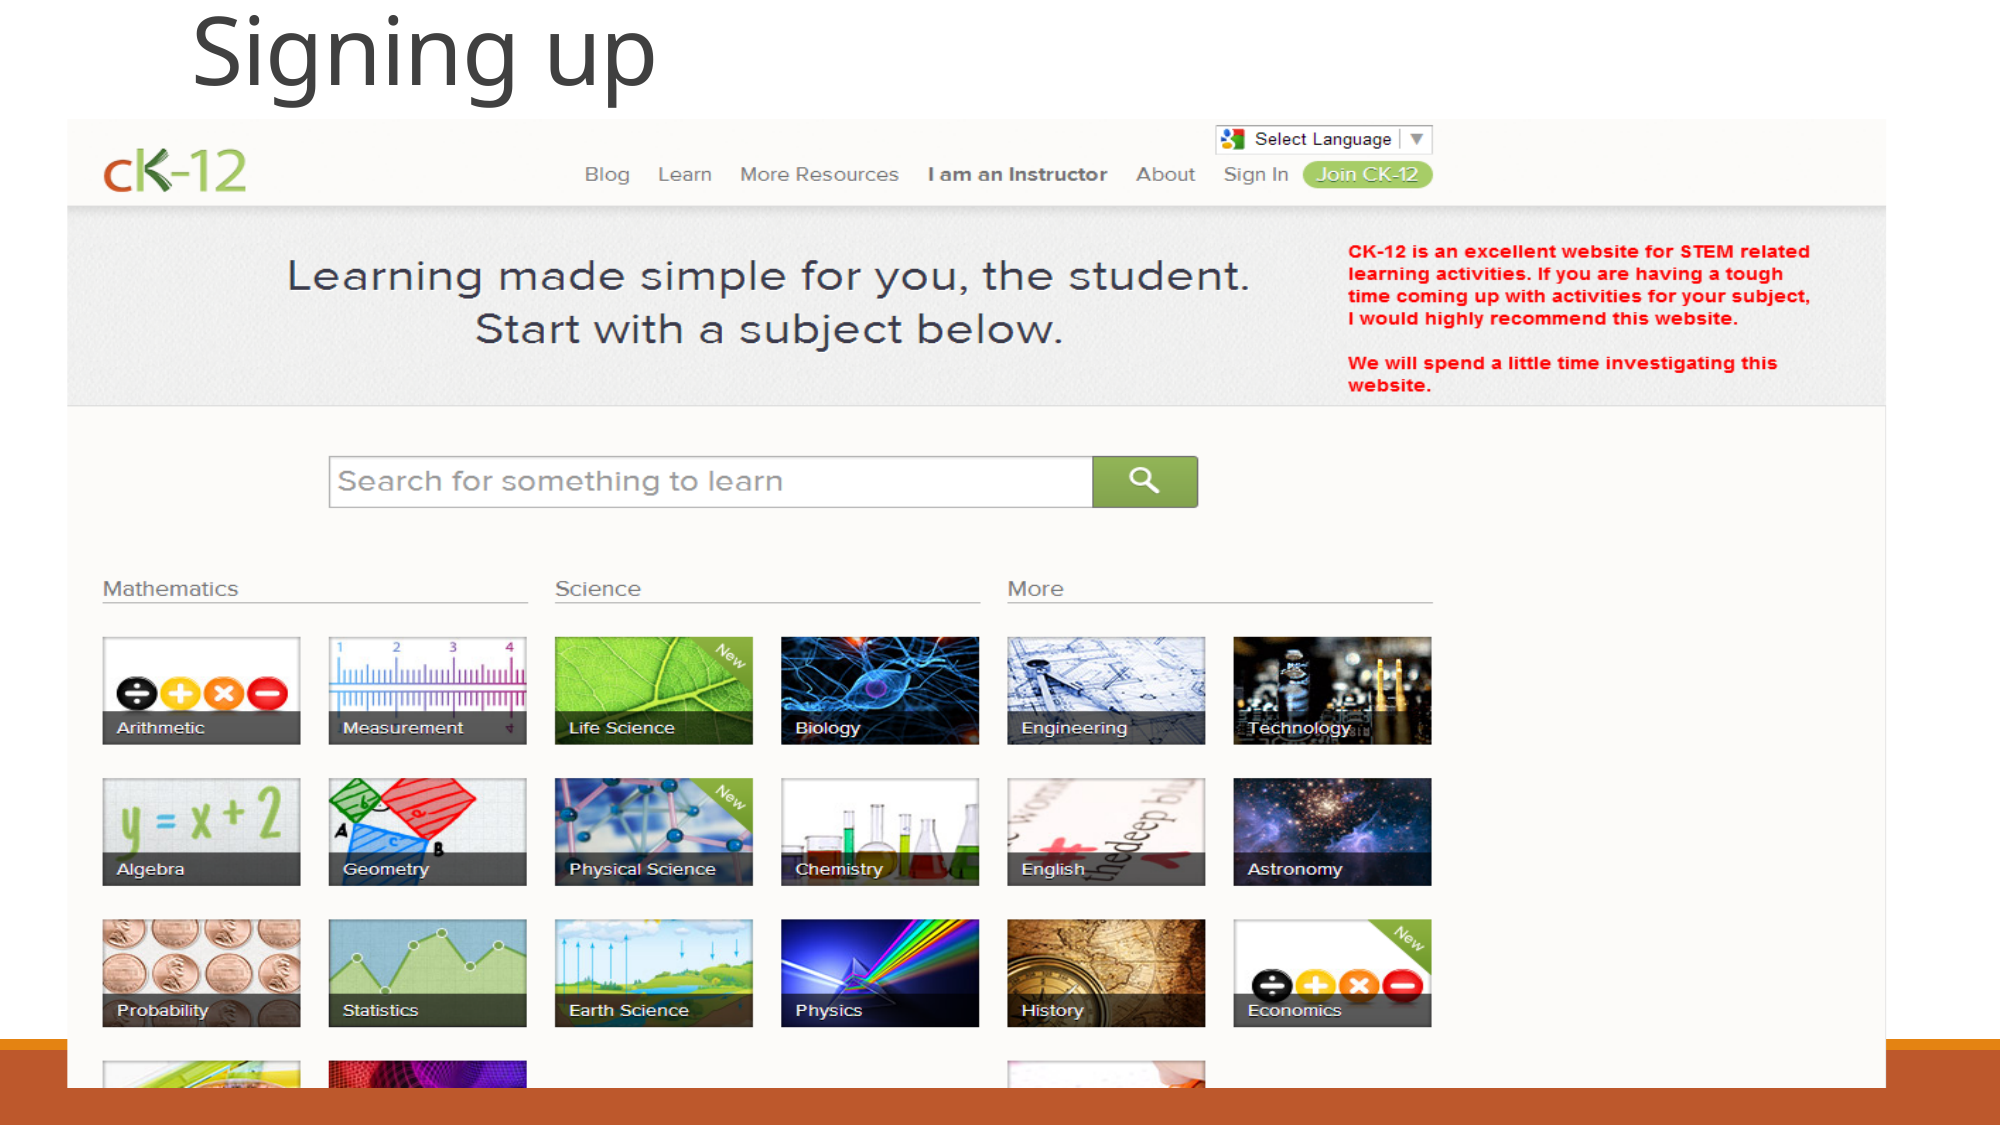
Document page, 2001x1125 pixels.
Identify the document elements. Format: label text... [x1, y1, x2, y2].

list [66, 118, 1887, 1088]
title Signing up [176, 0, 1827, 113]
